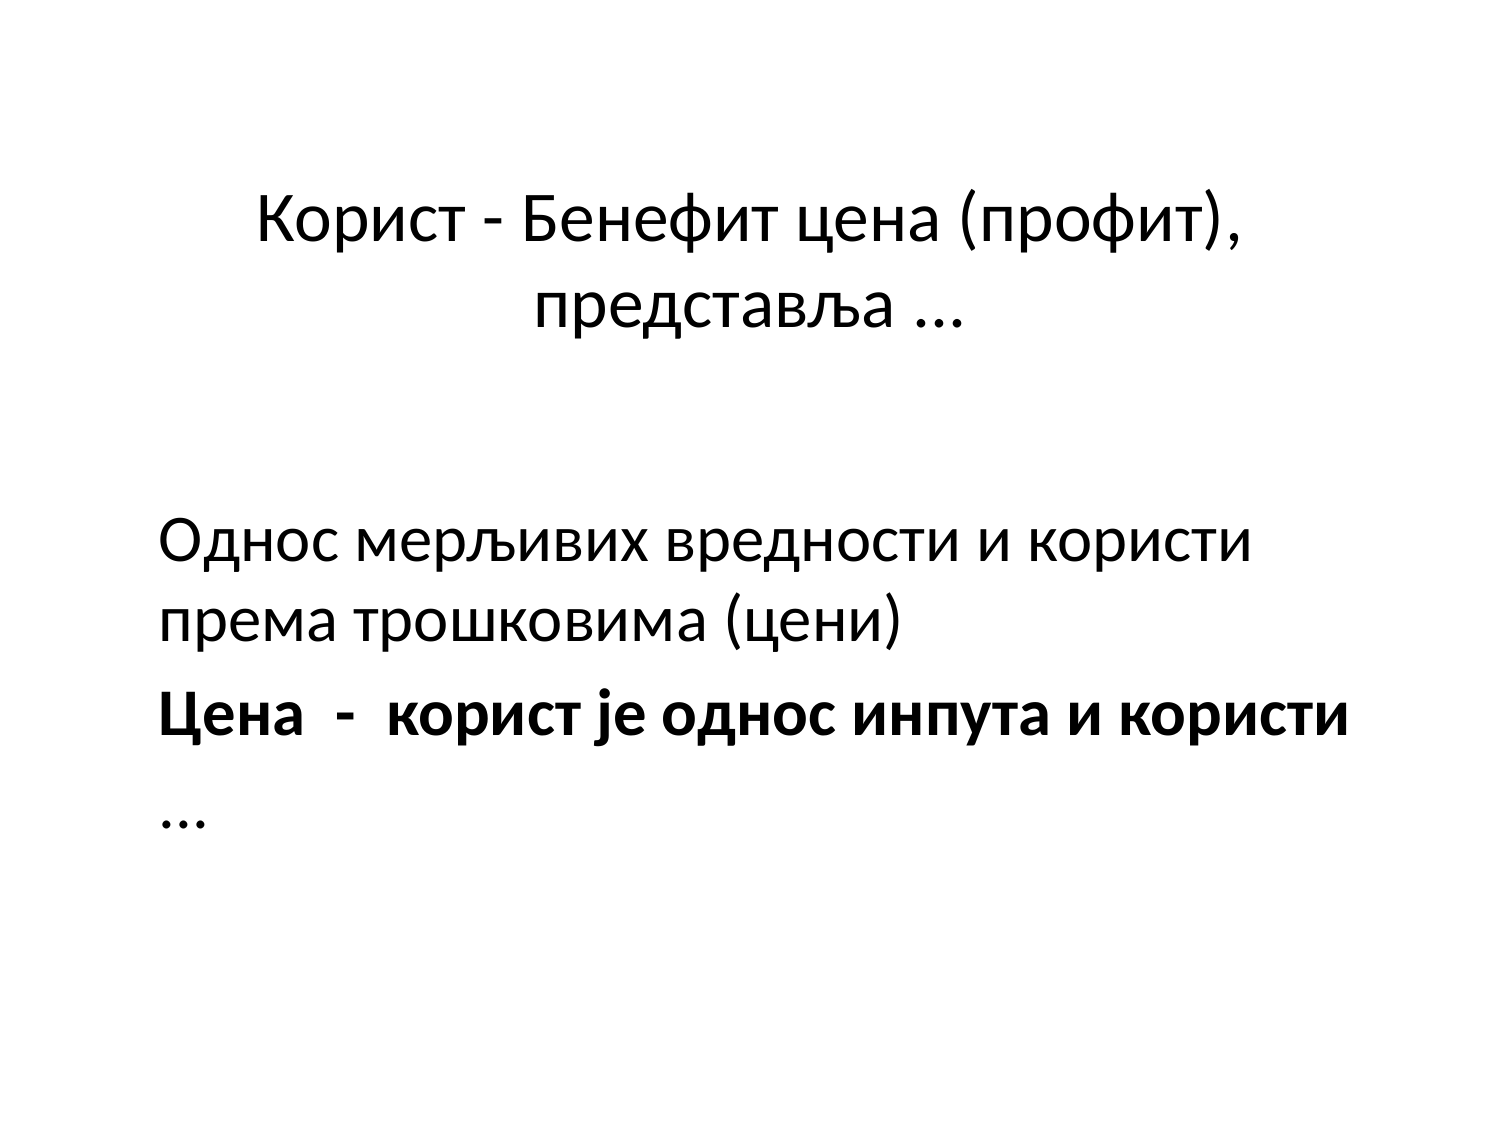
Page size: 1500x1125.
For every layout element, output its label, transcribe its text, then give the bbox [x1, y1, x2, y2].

list Однос мерљивих вредности и користи према трошковима (цени) Цена - корист је однос инпута и користи ... [87, 487, 1438, 1125]
title Корист - Бенефит цена (профит), представља ... [75, 162, 1425, 350]
